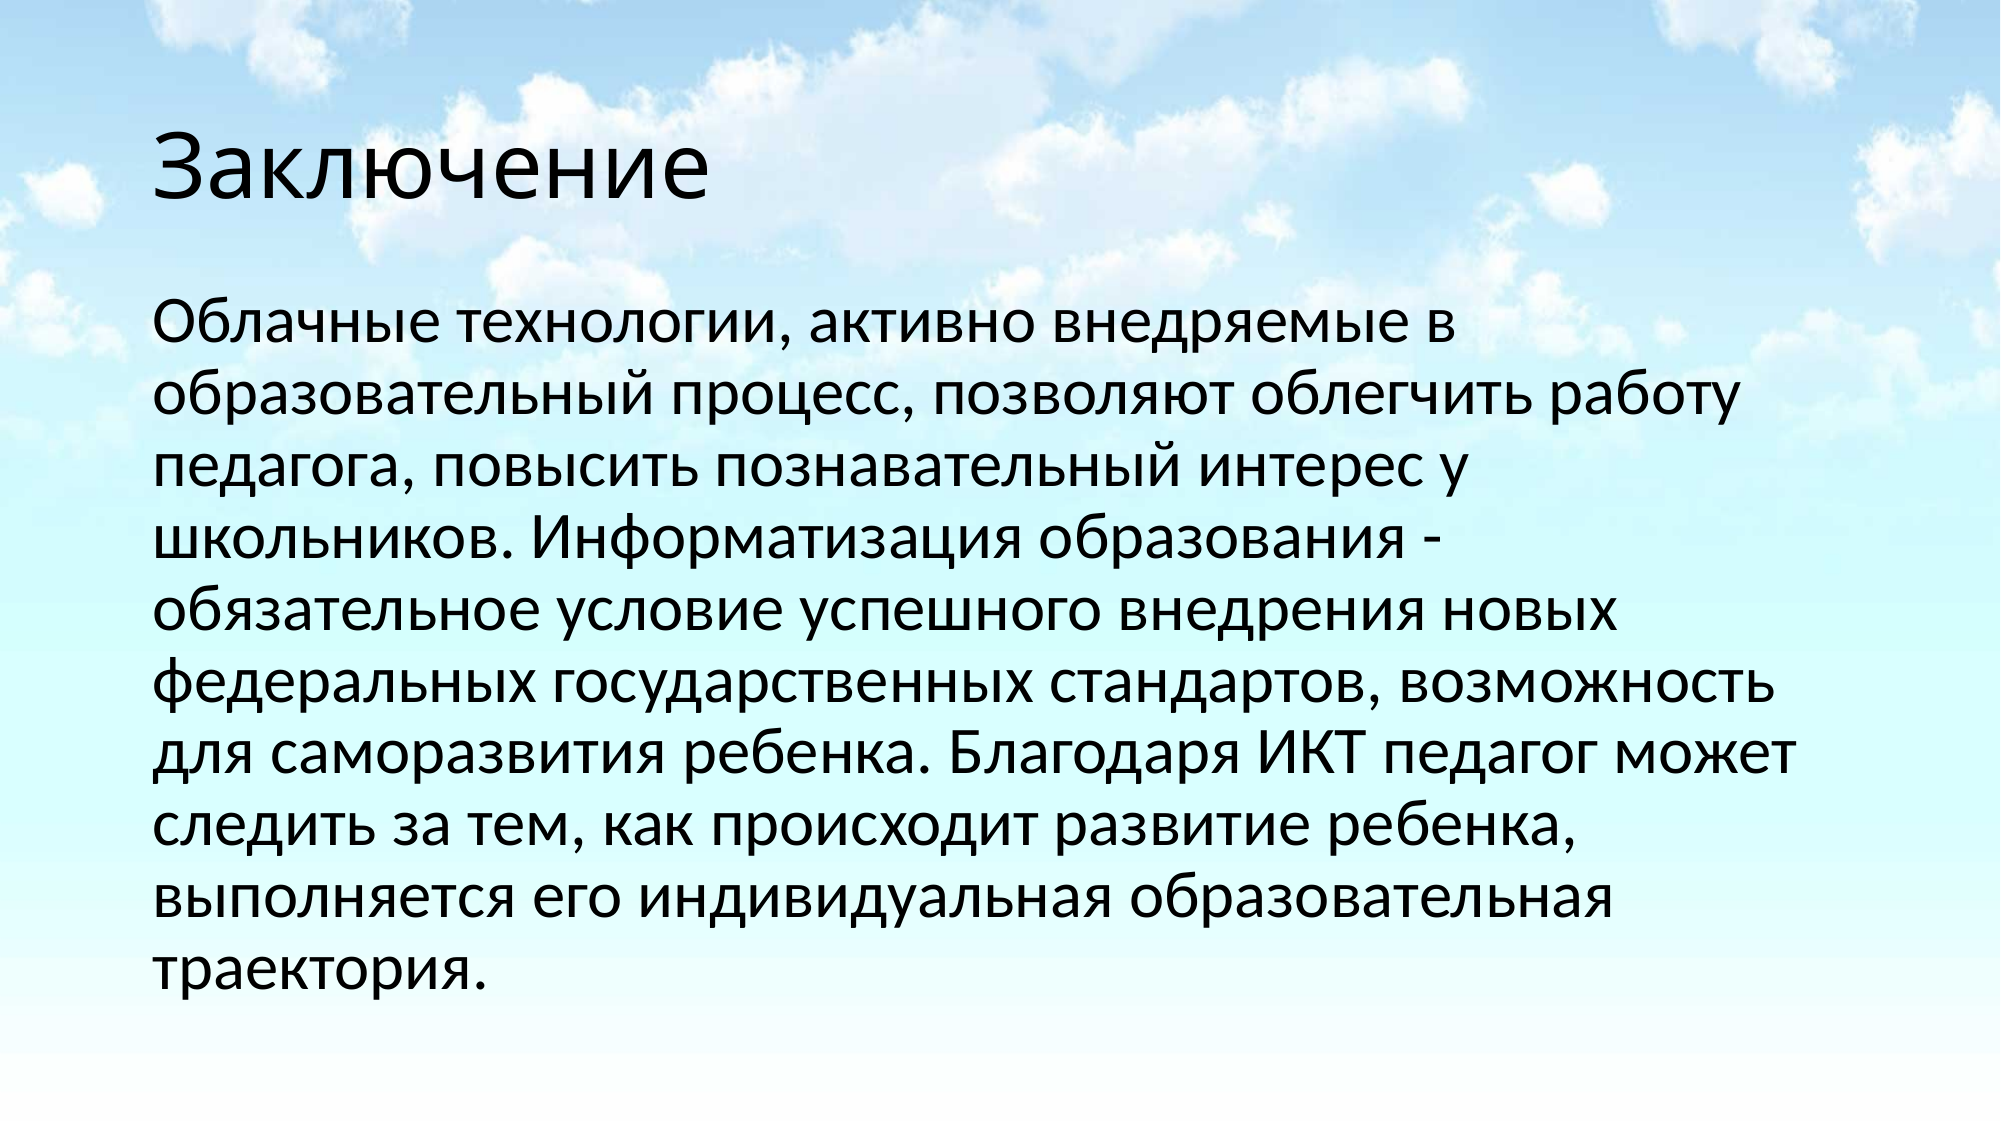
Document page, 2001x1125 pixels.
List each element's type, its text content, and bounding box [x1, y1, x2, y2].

title Заключение [137, 59, 1863, 277]
list Облачные технологии, активно внедряемые в образовательный процесс, позволяют облегчить работу педагога, повысить познавательный интерес у школьников. Информатизация образования - обязательное условие успешного внедрения новых федеральных государственных стандартов, возможность для саморазвития ребенка. Благодаря ИКТ педагог может следить за тем, как происходит развитие ребенка, выполняется его индивидуальная образовательная траектория. [137, 277, 1863, 992]
picture [0, 0, 2001, 1125]
